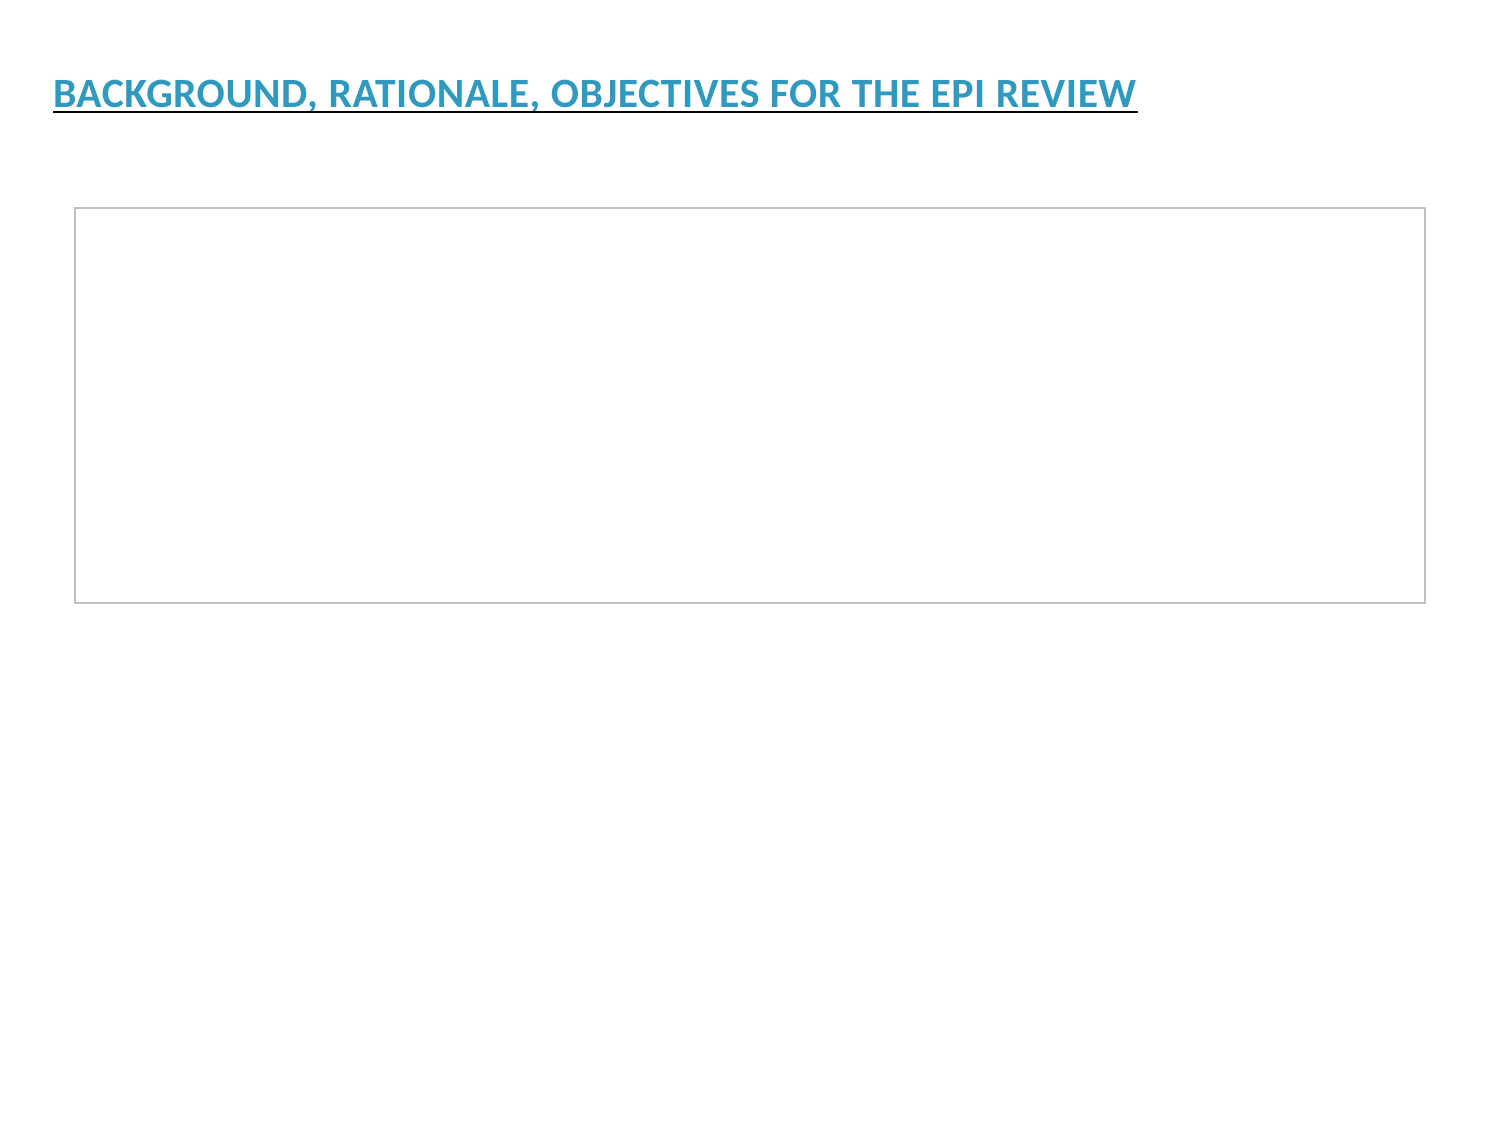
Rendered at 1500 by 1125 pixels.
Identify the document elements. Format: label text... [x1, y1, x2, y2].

table_header [76, 209, 1424, 602]
text_box BACKGROUND, RATIONALE, OBJECTIVES FOR THE EPI REVIEW [53, 66, 1215, 118]
